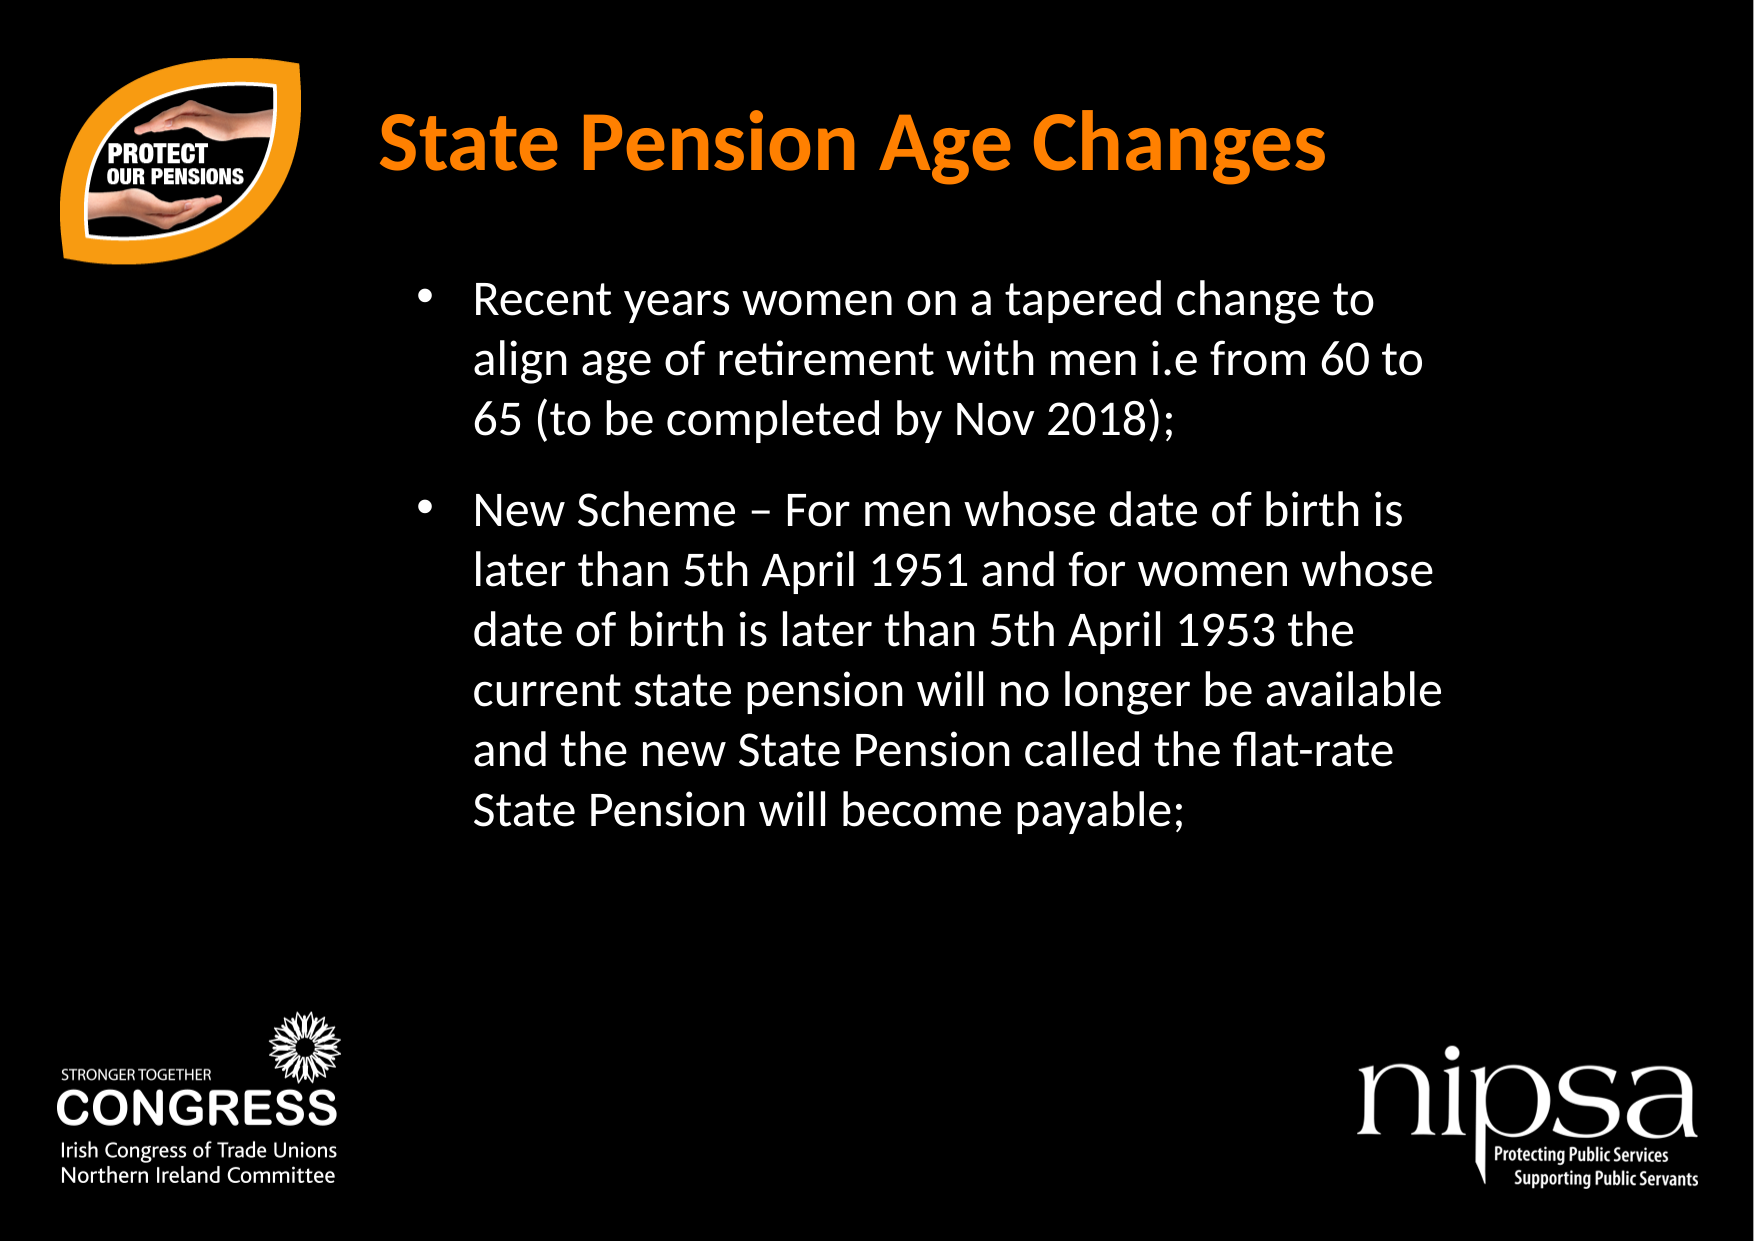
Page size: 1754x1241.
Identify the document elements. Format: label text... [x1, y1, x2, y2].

text_box Recent years women on a tapered change to align age of retirement with men i.e from 60 to 65 (to be completed by Nov 2018); New Scheme – For men whose date of birth is later than 5th April 1951 and for women whose date of birth is later than 5th April 1953 the current state pension will no longer be available and the new State Pension called the flat-rate State Pension will become payable; [401, 257, 1468, 844]
text_box State Pension Age Changes [363, 77, 1529, 221]
picture [0, 0, 1754, 1241]
